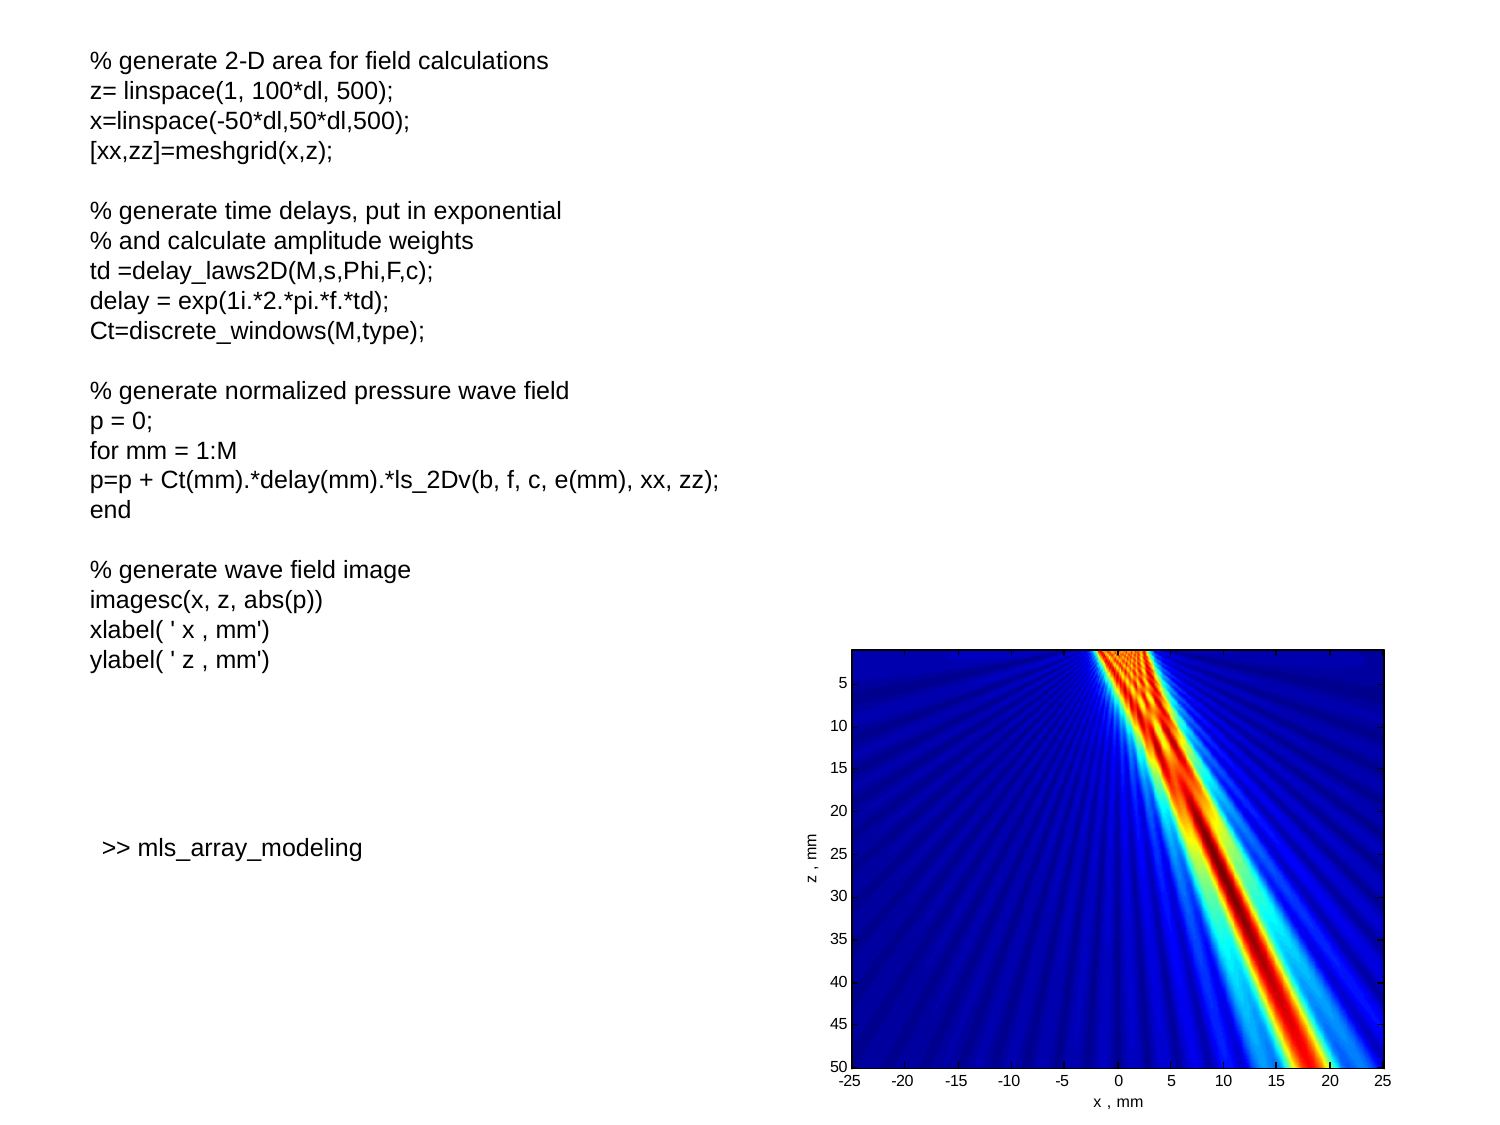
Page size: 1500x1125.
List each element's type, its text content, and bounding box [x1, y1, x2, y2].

text_box >> mls_array_modeling [87, 824, 379, 870]
text_box % generate 2-D area for field calculations z= linspace(1, 100*dl, 500); x=linspace(-50*dl,50*dl,500); [xx,zz]=meshgrid(x,z); % generate time delays, put in exponential % and calculate amplitude weights td =delay_laws2D(M,s,Phi,F,c); delay = exp(1i.*2.*pi.*f.*td); Ct=discrete_windows(M,type); % generate normalized pressure wave field p = 0; for mm = 1:M p=p + Ct(mm).*delay(mm).*ls_2Dv(b, f, c, e(mm), xx, zz); end % generate wave field image imagesc(x, z, abs(p)) xlabel( ' x , mm') ylabel( ' z , mm') [74, 37, 825, 681]
picture [762, 610, 1450, 1125]
